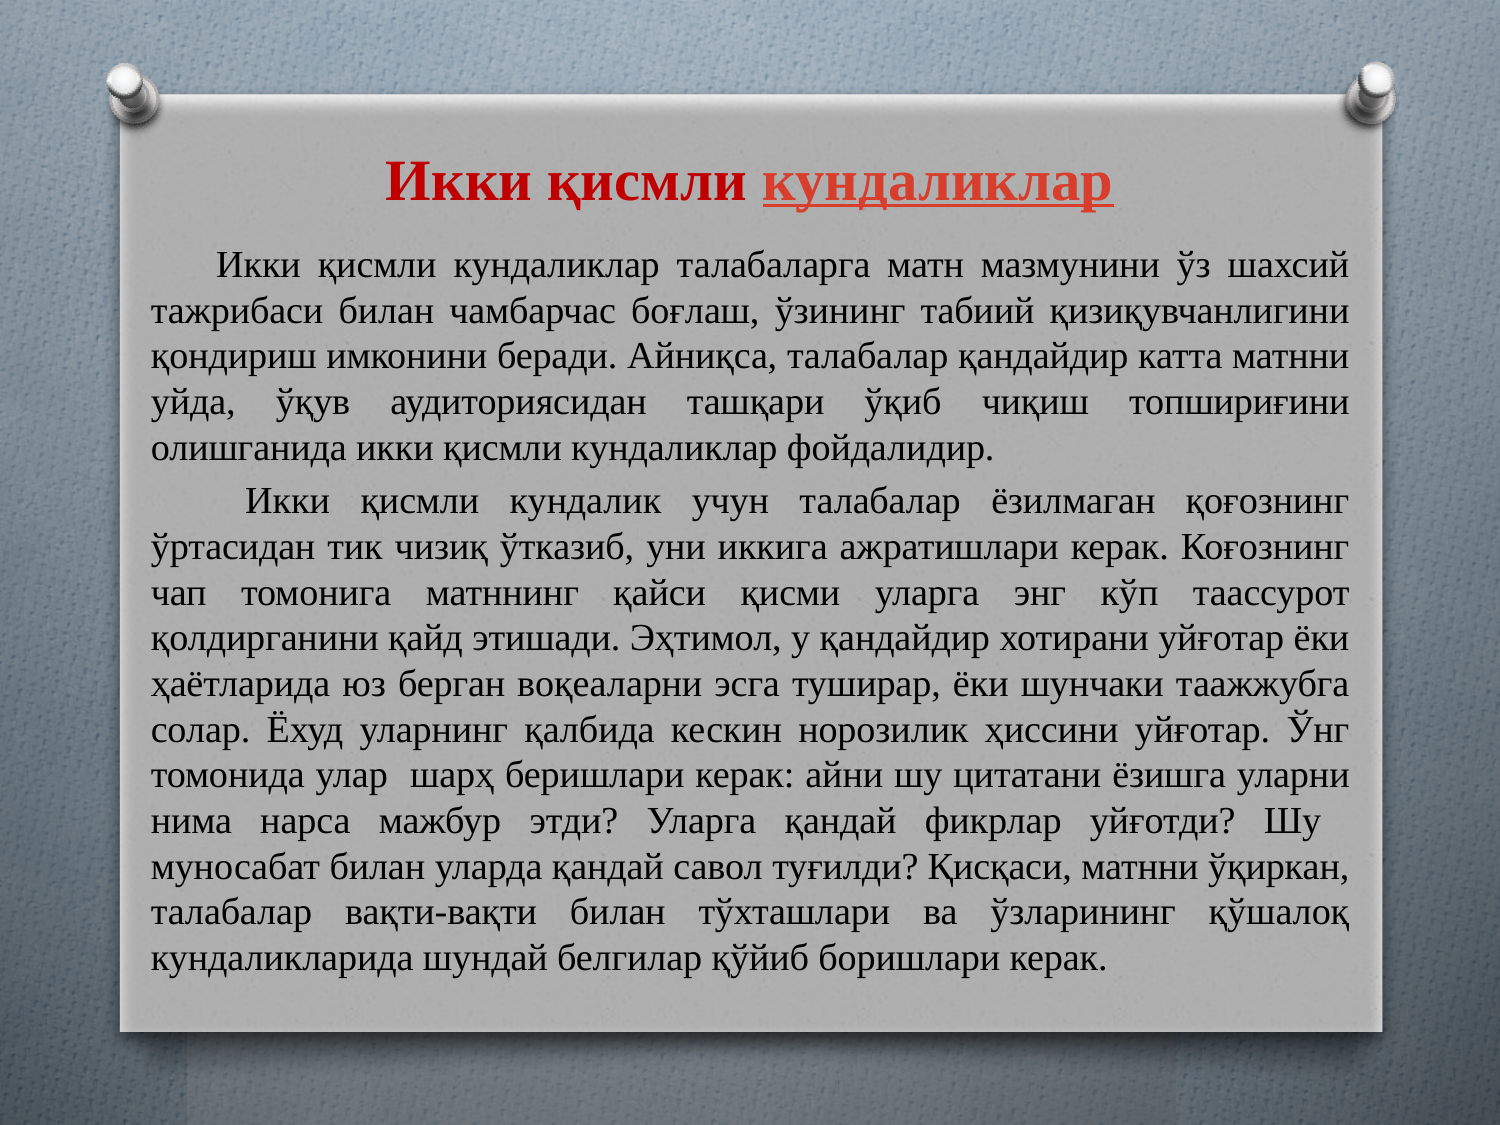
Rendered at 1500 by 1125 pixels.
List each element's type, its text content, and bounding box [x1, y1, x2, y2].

picture [1317, 35, 1439, 156]
picture [75, 29, 198, 147]
list Икки қисмли кундаликлар талабаларга матн мазмунини ўз шахсий тажрибаси билан чамбарчас боғлаш, ўзининг табиий қизиқувчанлигини қондириш имконини беради. Айниқса, талабалар қандайдир катта матнни уйда, ўқув аудиториясидан ташқари ўқиб чиқиш топшириғини олишганида икки қисмли кундаликлар фойдалидир. Икки қисмли кундалик учун талабалар ёзилмаган қоғознинг ўртасидан тик чизиқ ўтказиб, уни иккига ажратишлари керак. Коғознинг чап томонига матннинг қайси қисми уларга энг кўп таассурот қолдирганини қайд этишади. Эҳтимол, у қандайдир хотирани уйғотар ёки ҳаётларида юз берган воқеаларни эсга туширар, ёки шунчаки таажжубга солар. Ёхуд уларнинг қалбида кескин норозилик ҳиссини уйғотар. Ўнг томонида улар шарҳ беришлари керак: айни шу цитатани ёзишга уларни нима нарса мажбур этди? Уларга қандай фикрлар уйғотди? Шу муносабат билан уларда қандай савол туғилди? Қисқаси, матнни ўқиркан, талабалар вақти-вақти билан тўхташлари ва ўзларининг қўшалоқ кундаликларида шундай белгилар қўйиб боришлари керак. [135, 231, 1365, 1024]
title Икки қисмли кундаликлар [147, 134, 1353, 220]
